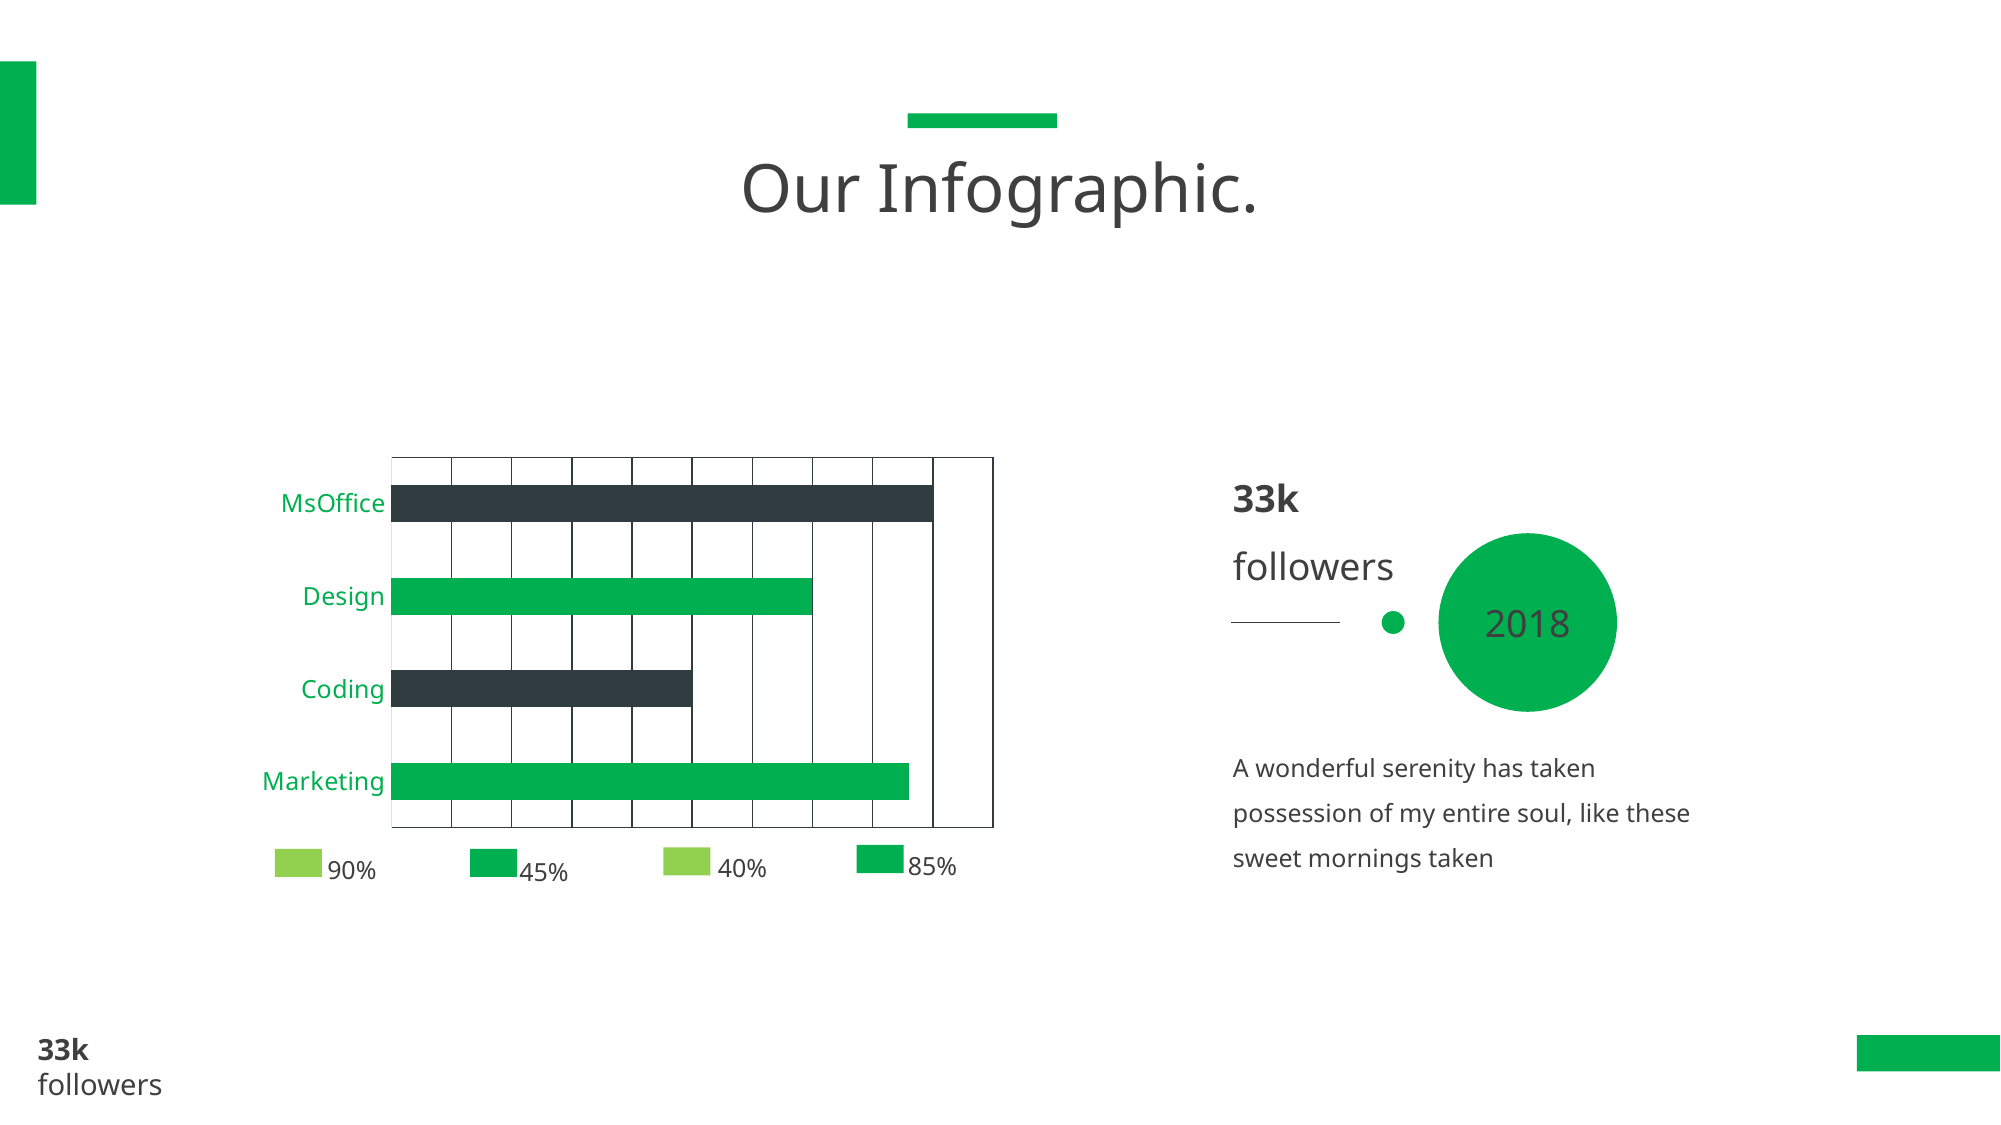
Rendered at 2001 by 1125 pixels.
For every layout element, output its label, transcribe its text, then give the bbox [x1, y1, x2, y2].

text_box 33k followers [1218, 445, 1511, 595]
text_box Our Infographic. [465, 138, 1535, 233]
text_box [907, 112, 1058, 129]
text_box 2018 [1437, 532, 1619, 713]
text_box [1856, 1034, 2000, 1073]
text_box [246, 449, 1029, 895]
text_box A wonderful serenity has taken possession of my entire soul, like these sweet mornings taken [1218, 730, 1740, 880]
text_box [0, 60, 37, 206]
text_box 33k followers [22, 1023, 315, 1109]
text_box [1380, 610, 1406, 635]
